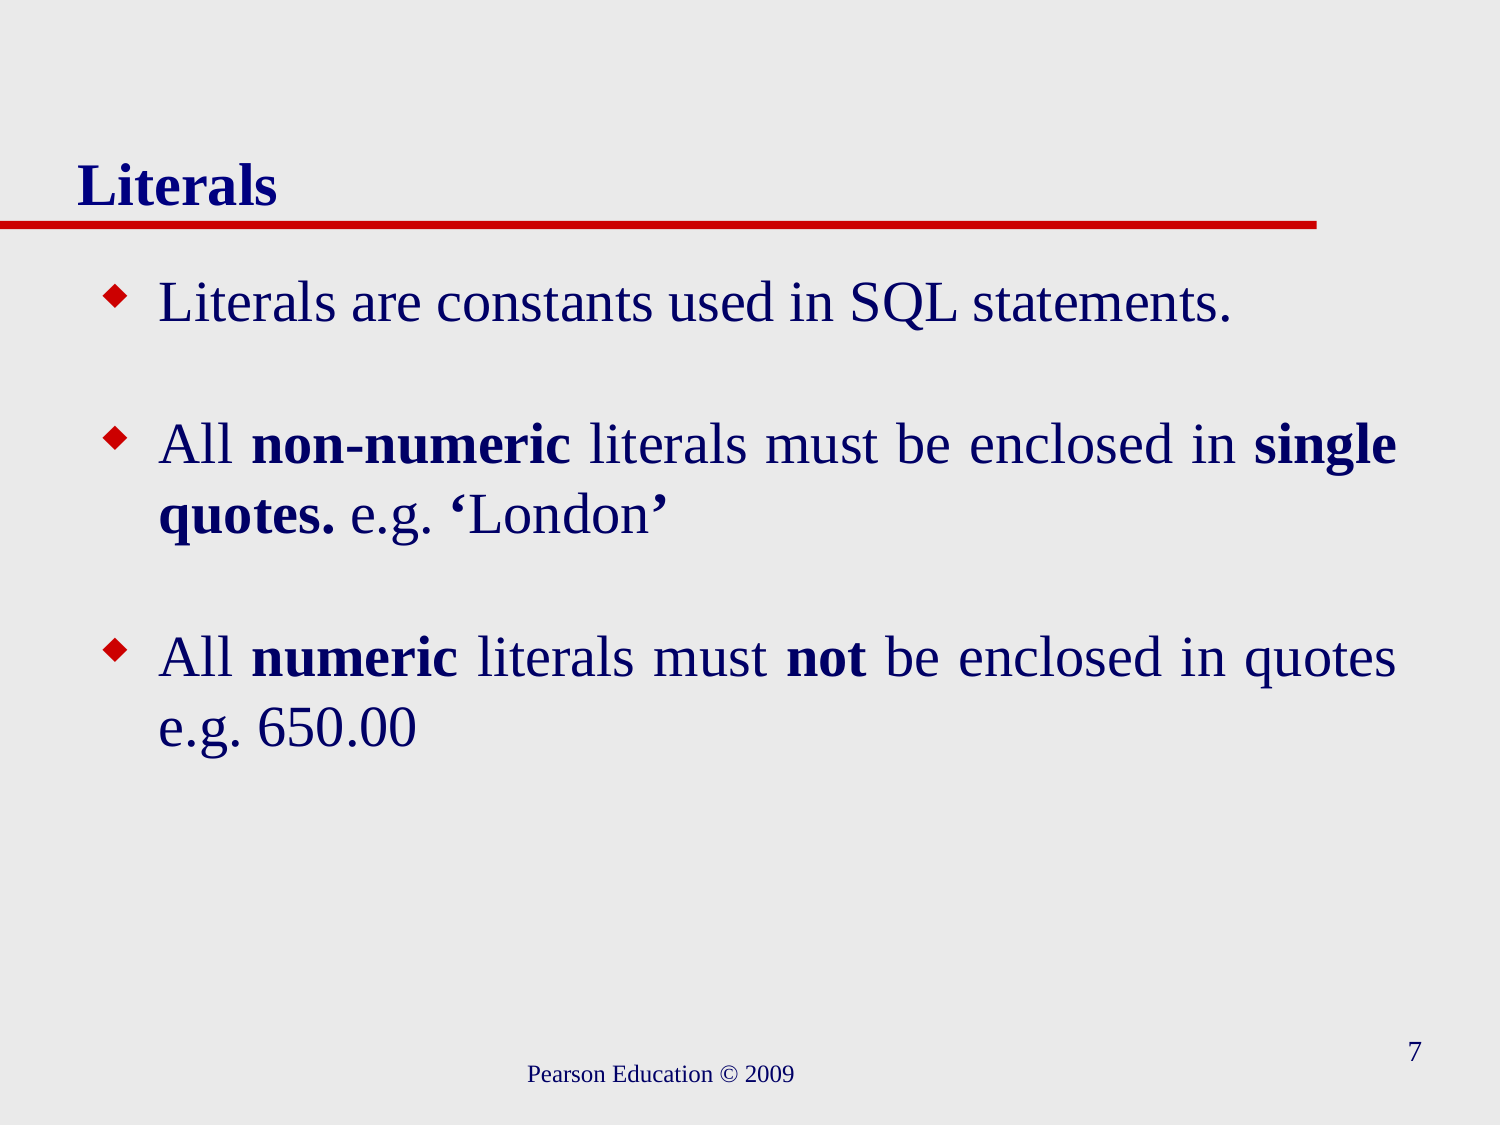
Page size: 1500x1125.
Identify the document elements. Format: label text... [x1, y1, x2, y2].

slide_number 7 [1124, 1012, 1438, 1088]
list Literals are constants used in SQL statements. All non-numeric literals must be enclosed in single quotes. e.g. ‘London’ All numeric literals must not be enclosed in quotes e.g. 650.00 [87, 255, 1413, 931]
text_box Pearson Education © 2009 [512, 1050, 1038, 1095]
title Literals [62, 43, 1338, 226]
